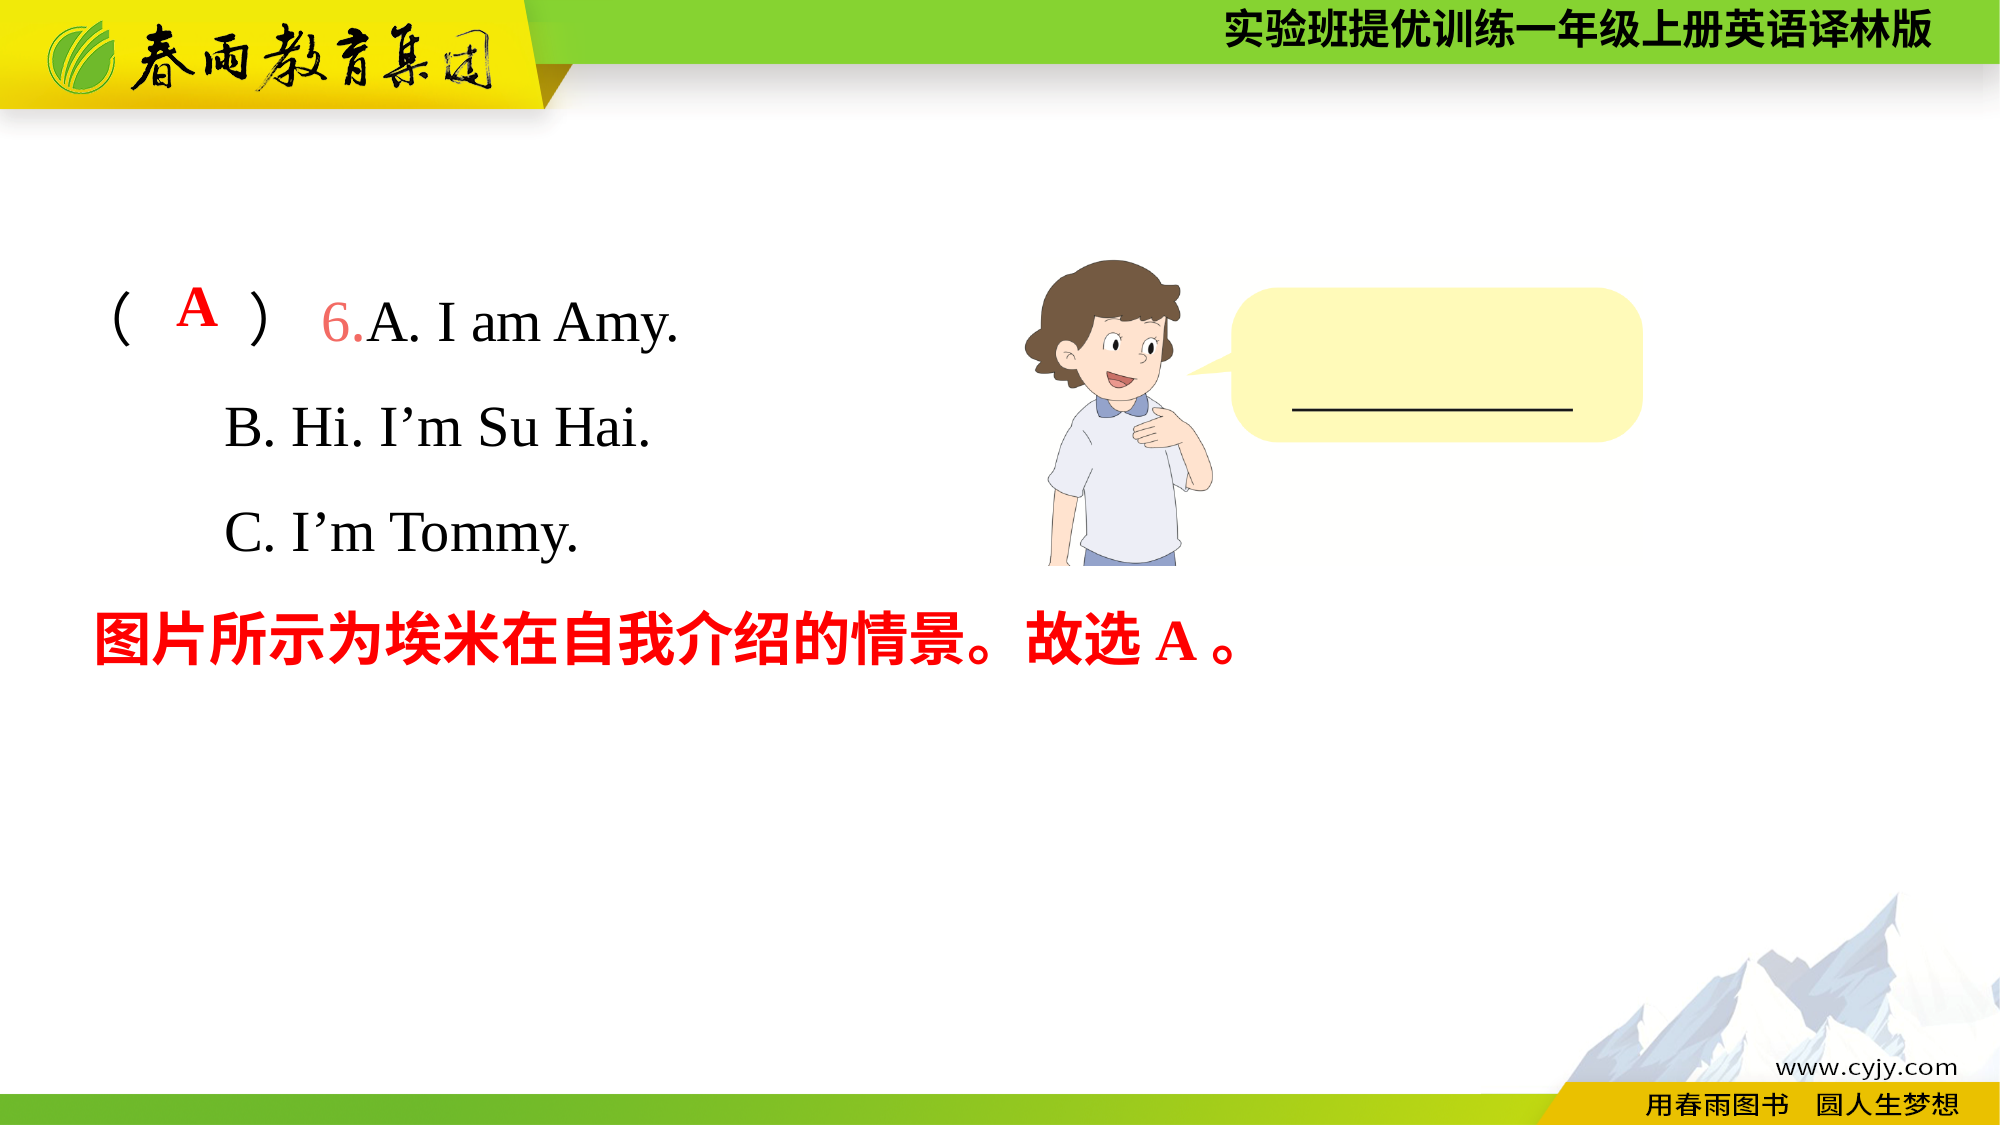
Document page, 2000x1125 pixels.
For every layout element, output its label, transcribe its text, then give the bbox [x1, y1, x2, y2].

text_box A [161, 261, 234, 346]
list （ ）6.A. I am Amy. B. Hi. I’m Su Hai. C. I’m Tommy. [59, 240, 1944, 574]
text_box 图片所示为埃米在自我介绍的情景。故选A。 [78, 594, 1414, 680]
picture [0, 0, 2000, 1125]
